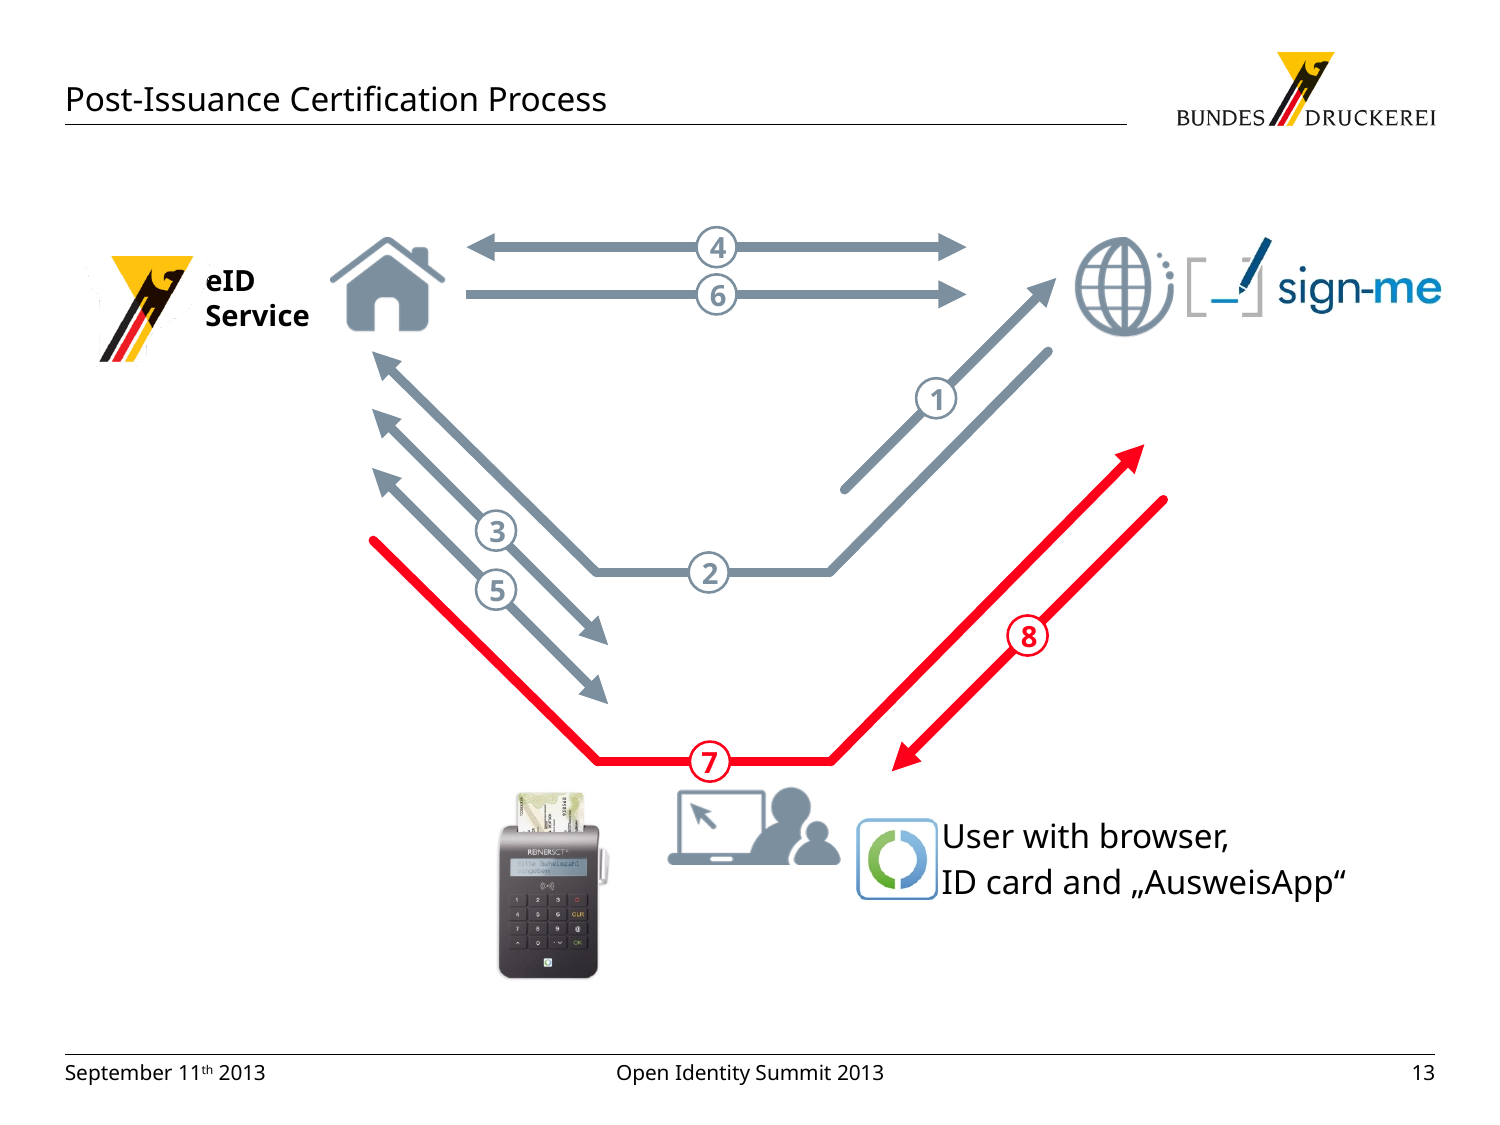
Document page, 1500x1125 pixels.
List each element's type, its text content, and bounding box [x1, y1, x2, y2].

text_box 7 [690, 741, 730, 760]
footer Open Identity Summit 2013 [366, 1059, 1133, 1085]
title Post-Issuance Certification Process [64, 78, 1129, 119]
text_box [830, 444, 1145, 762]
slide_number 13 [1139, 1059, 1436, 1085]
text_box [371, 277, 1057, 646]
text_box 7 [691, 769, 729, 779]
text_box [83, 207, 1484, 367]
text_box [891, 499, 1164, 772]
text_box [654, 781, 1190, 904]
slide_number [64, 1059, 361, 1085]
picture [1126, 1, 1486, 176]
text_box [371, 467, 609, 705]
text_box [372, 712, 598, 762]
picture [489, 782, 615, 990]
